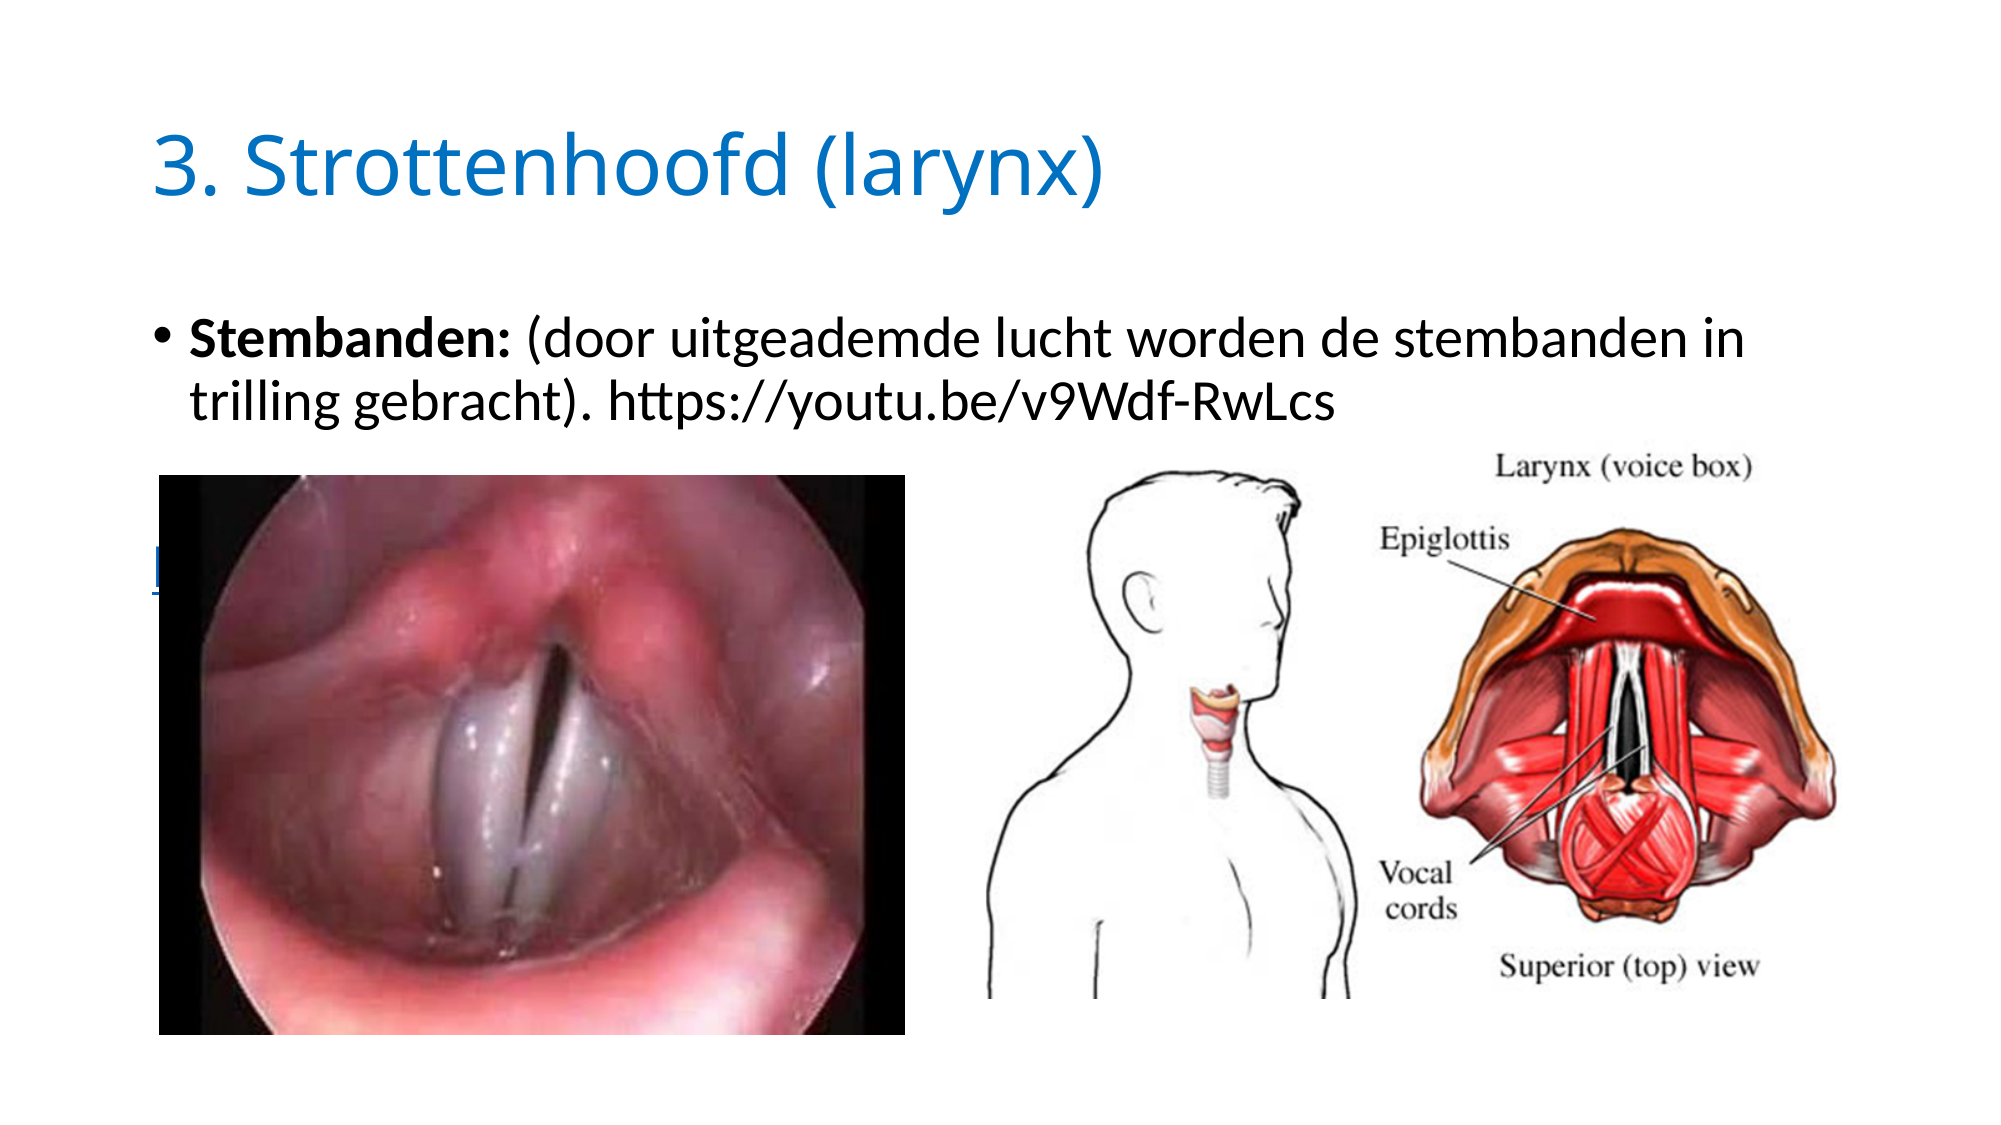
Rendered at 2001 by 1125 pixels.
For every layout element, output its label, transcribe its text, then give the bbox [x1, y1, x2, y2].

list Stembanden: (door uitgeademde lucht worden de stembanden in trilling gebracht). https://youtu.be/v9Wdf-RwLcs https://youtu.be/v9Wdf-RwLcs [137, 299, 1863, 1014]
picture [985, 439, 1842, 999]
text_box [158, 475, 906, 1036]
title 3. Strottenhoofd (larynx) [137, 59, 1863, 278]
